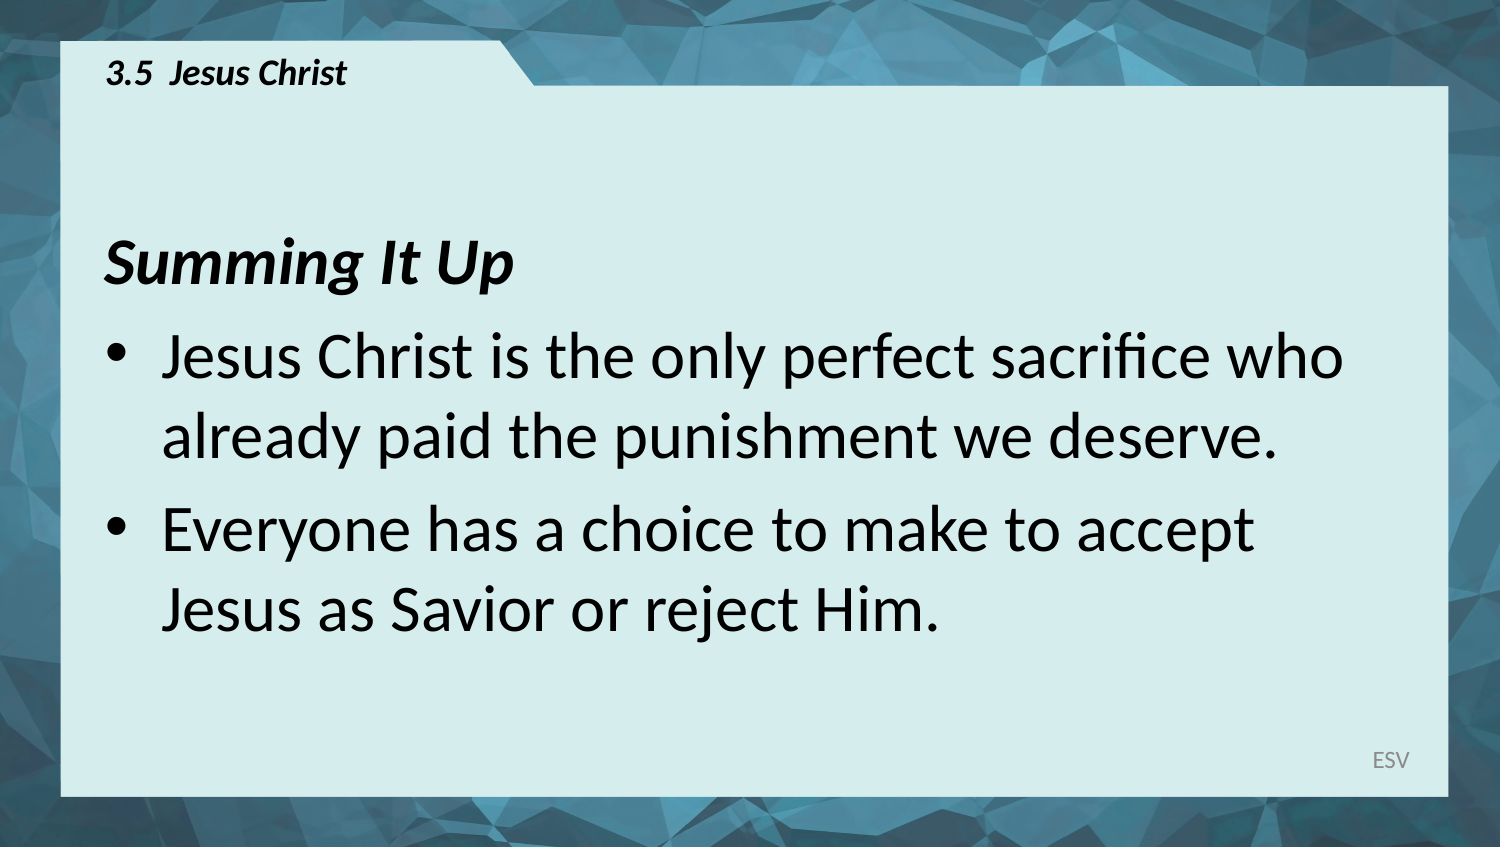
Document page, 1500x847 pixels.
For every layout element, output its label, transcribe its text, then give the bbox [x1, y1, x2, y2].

list Summing It Up Jesus Christ is the only perfect sacrifice who already paid the punishment we deserve. Everyone has a choice to make to accept Jesus as Savior or reject Him. [89, 141, 1403, 722]
title 3.5 Jesus Christ [89, 33, 1420, 108]
picture [0, 0, 1500, 847]
footer ESV [950, 736, 1425, 782]
